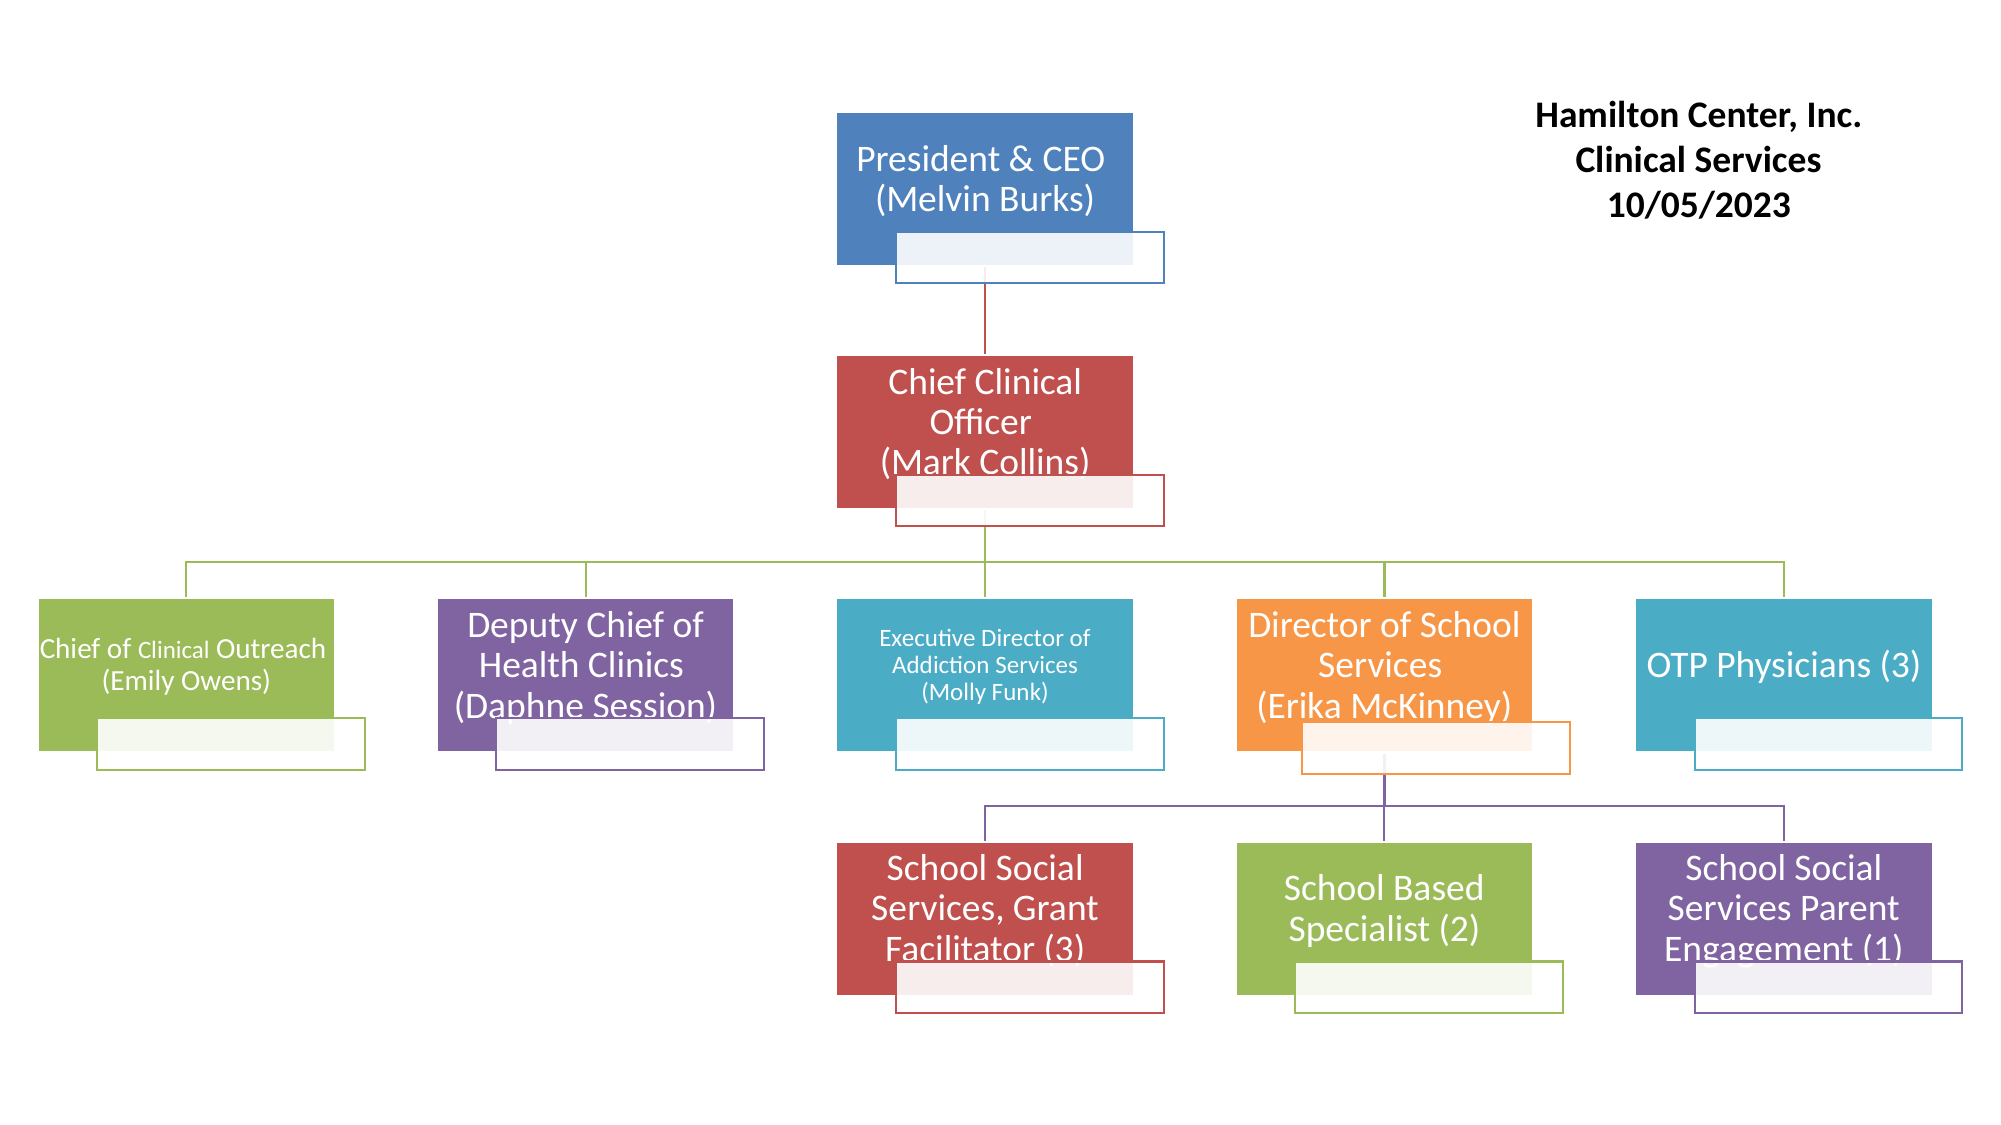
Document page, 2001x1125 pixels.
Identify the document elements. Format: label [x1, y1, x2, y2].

text_box [17, 13, 1983, 1111]
